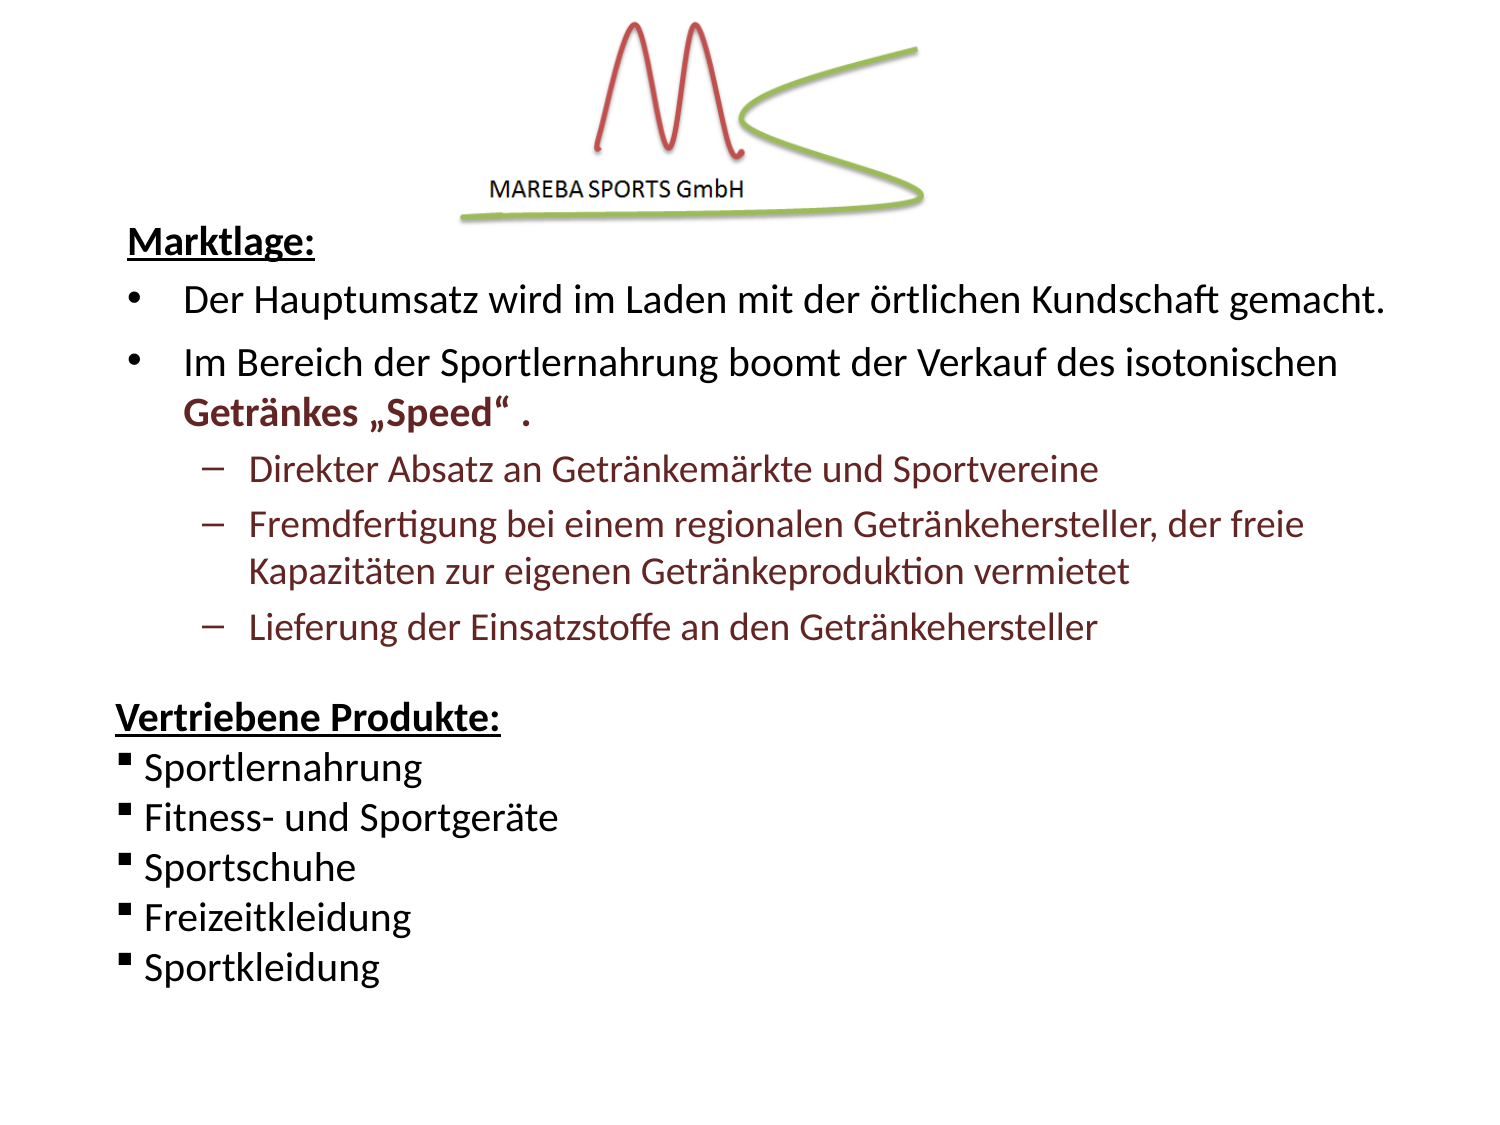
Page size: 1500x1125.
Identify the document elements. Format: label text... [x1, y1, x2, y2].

text_box Vertriebene Produkte: Sportlernahrung Fitness- und Sportgeräte Sportschuhe Freizeitkleidung Sportkleidung [100, 682, 1353, 998]
list Marktlage: Der Hauptumsatz wird im Laden mit der örtlichen Kundschaft gemacht. Im Bereich der Sportlernahrung boomt der Verkauf des isotonischen Getränkes „Speed“ . Direkter Absatz an Getränkemärkte und Sportvereine Fremdfertigung bei einem regionalen Getränkehersteller, der freie Kapazitäten zur eigenen Getränkeproduktion vermietet Lieferung der Einsatzstoffe an den Getränkehersteller [112, 30, 1412, 1012]
picture [418, 6, 975, 244]
